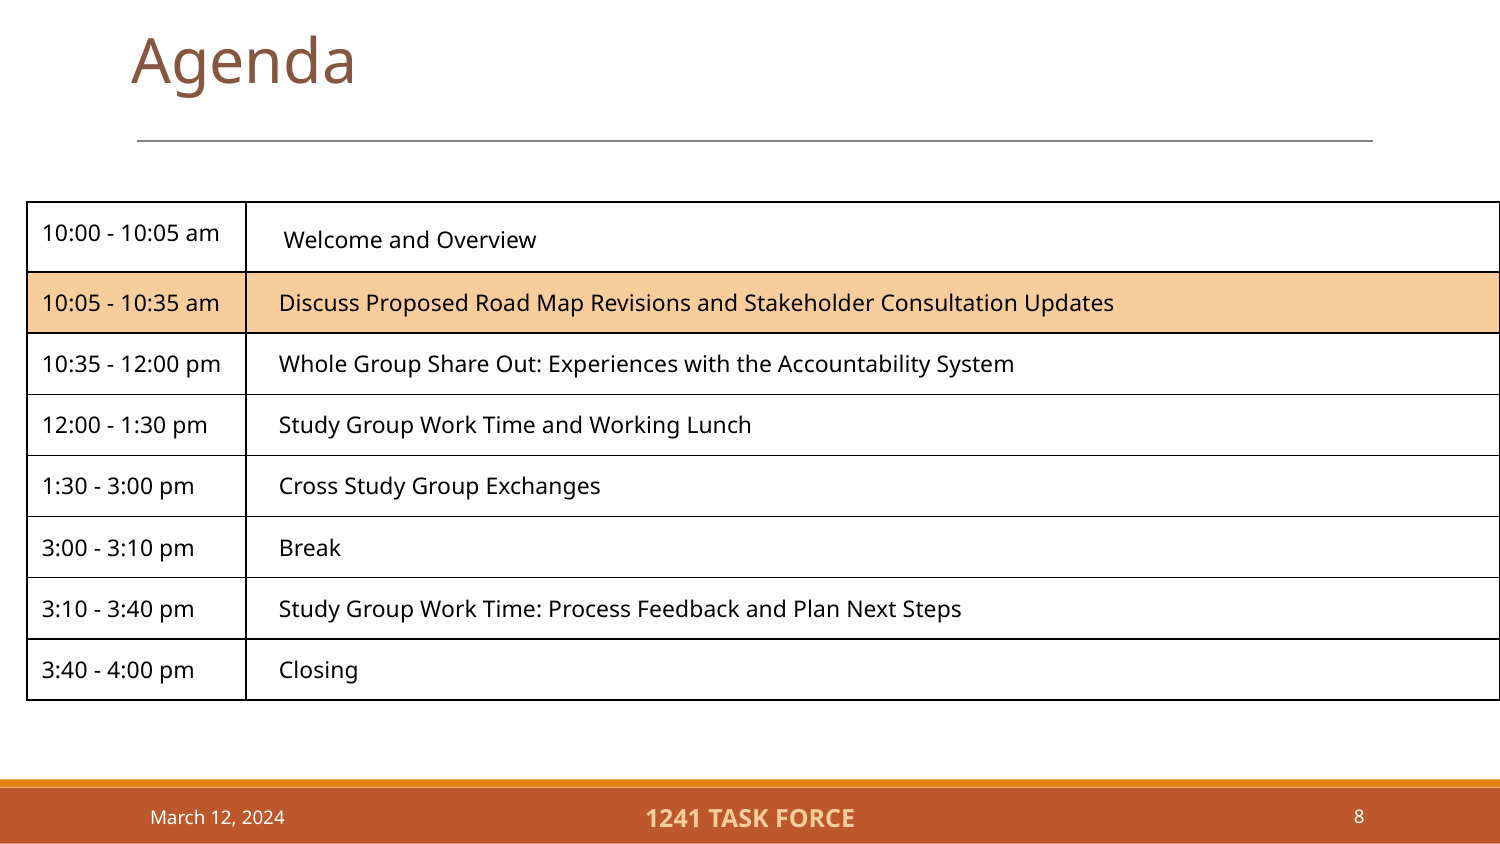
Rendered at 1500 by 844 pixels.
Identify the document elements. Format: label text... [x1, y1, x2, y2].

table_cell 12:00 - 1:30 pm [28, 395, 245, 455]
table_cell 3:10 - 3:40 pm [28, 578, 245, 638]
table_cell 3:40 - 4:00 pm [28, 640, 245, 699]
table_cell 3:00 - 3:10 pm [28, 517, 245, 577]
table_cell Cross Study Group Exchanges [247, 456, 1499, 516]
table_cell Closing [247, 640, 1499, 699]
table_cell Break [247, 517, 1499, 577]
table_cell Study Group Work Time and Working Lunch [247, 395, 1499, 455]
title Agenda [131, 10, 1369, 106]
table_header 10:00 - 10:05 am [28, 203, 245, 271]
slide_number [135, 794, 440, 840]
table_cell Whole Group Share Out: Experiences with the Accountability System [247, 334, 1499, 394]
table_cell Discuss Proposed Road Map Revisions and Stakeholder Consultation Updates [247, 273, 1499, 332]
table_header Welcome and Overview [247, 203, 1499, 271]
table_cell 1:30 - 3:00 pm [28, 456, 245, 516]
table_cell 10:05 - 10:35 am [28, 273, 245, 332]
table_cell Study Group Work Time: Process Feedback and Plan Next Steps [247, 578, 1499, 638]
slide_number 8 [1218, 794, 1380, 840]
table_cell 10:35 - 12:00 pm [28, 334, 245, 394]
footer 1241 TASK FORCE [453, 794, 1047, 840]
